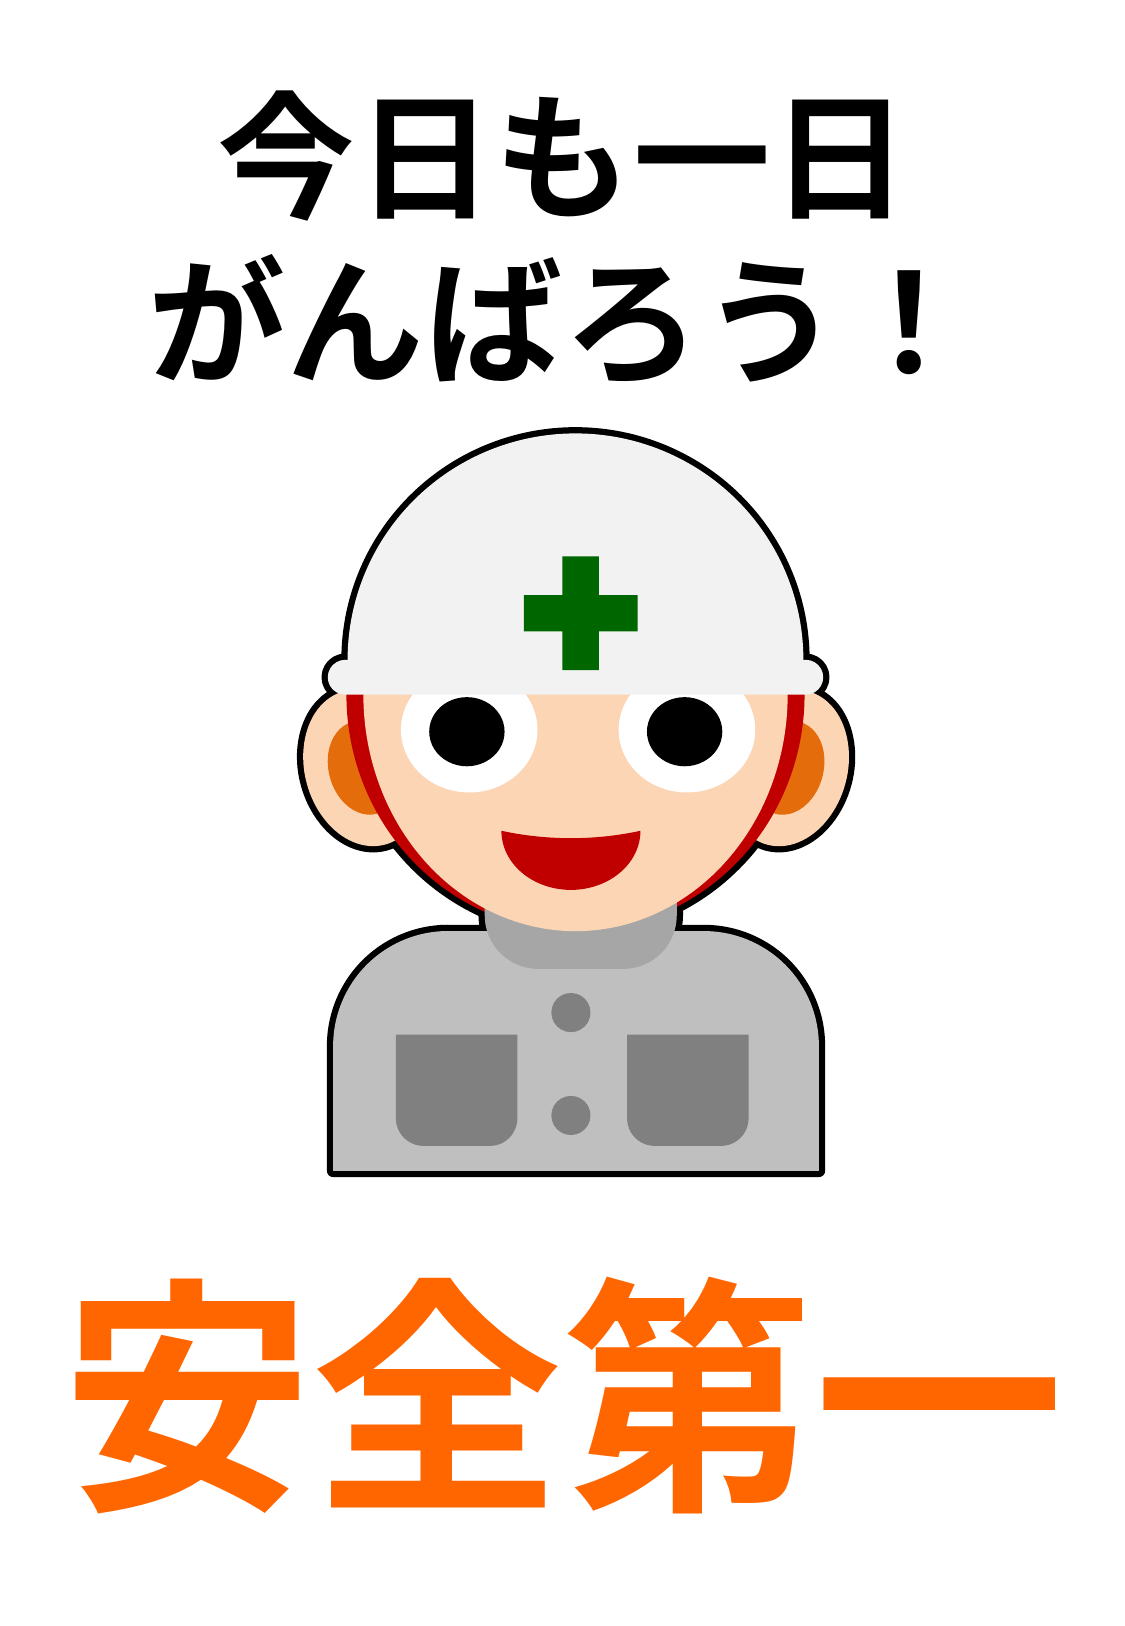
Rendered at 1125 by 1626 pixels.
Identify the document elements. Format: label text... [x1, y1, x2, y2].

text_box 今日も一日 がんばろう！ [23, 63, 1104, 408]
text_box 安全第一 [23, 1234, 1104, 1550]
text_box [304, 433, 848, 1172]
